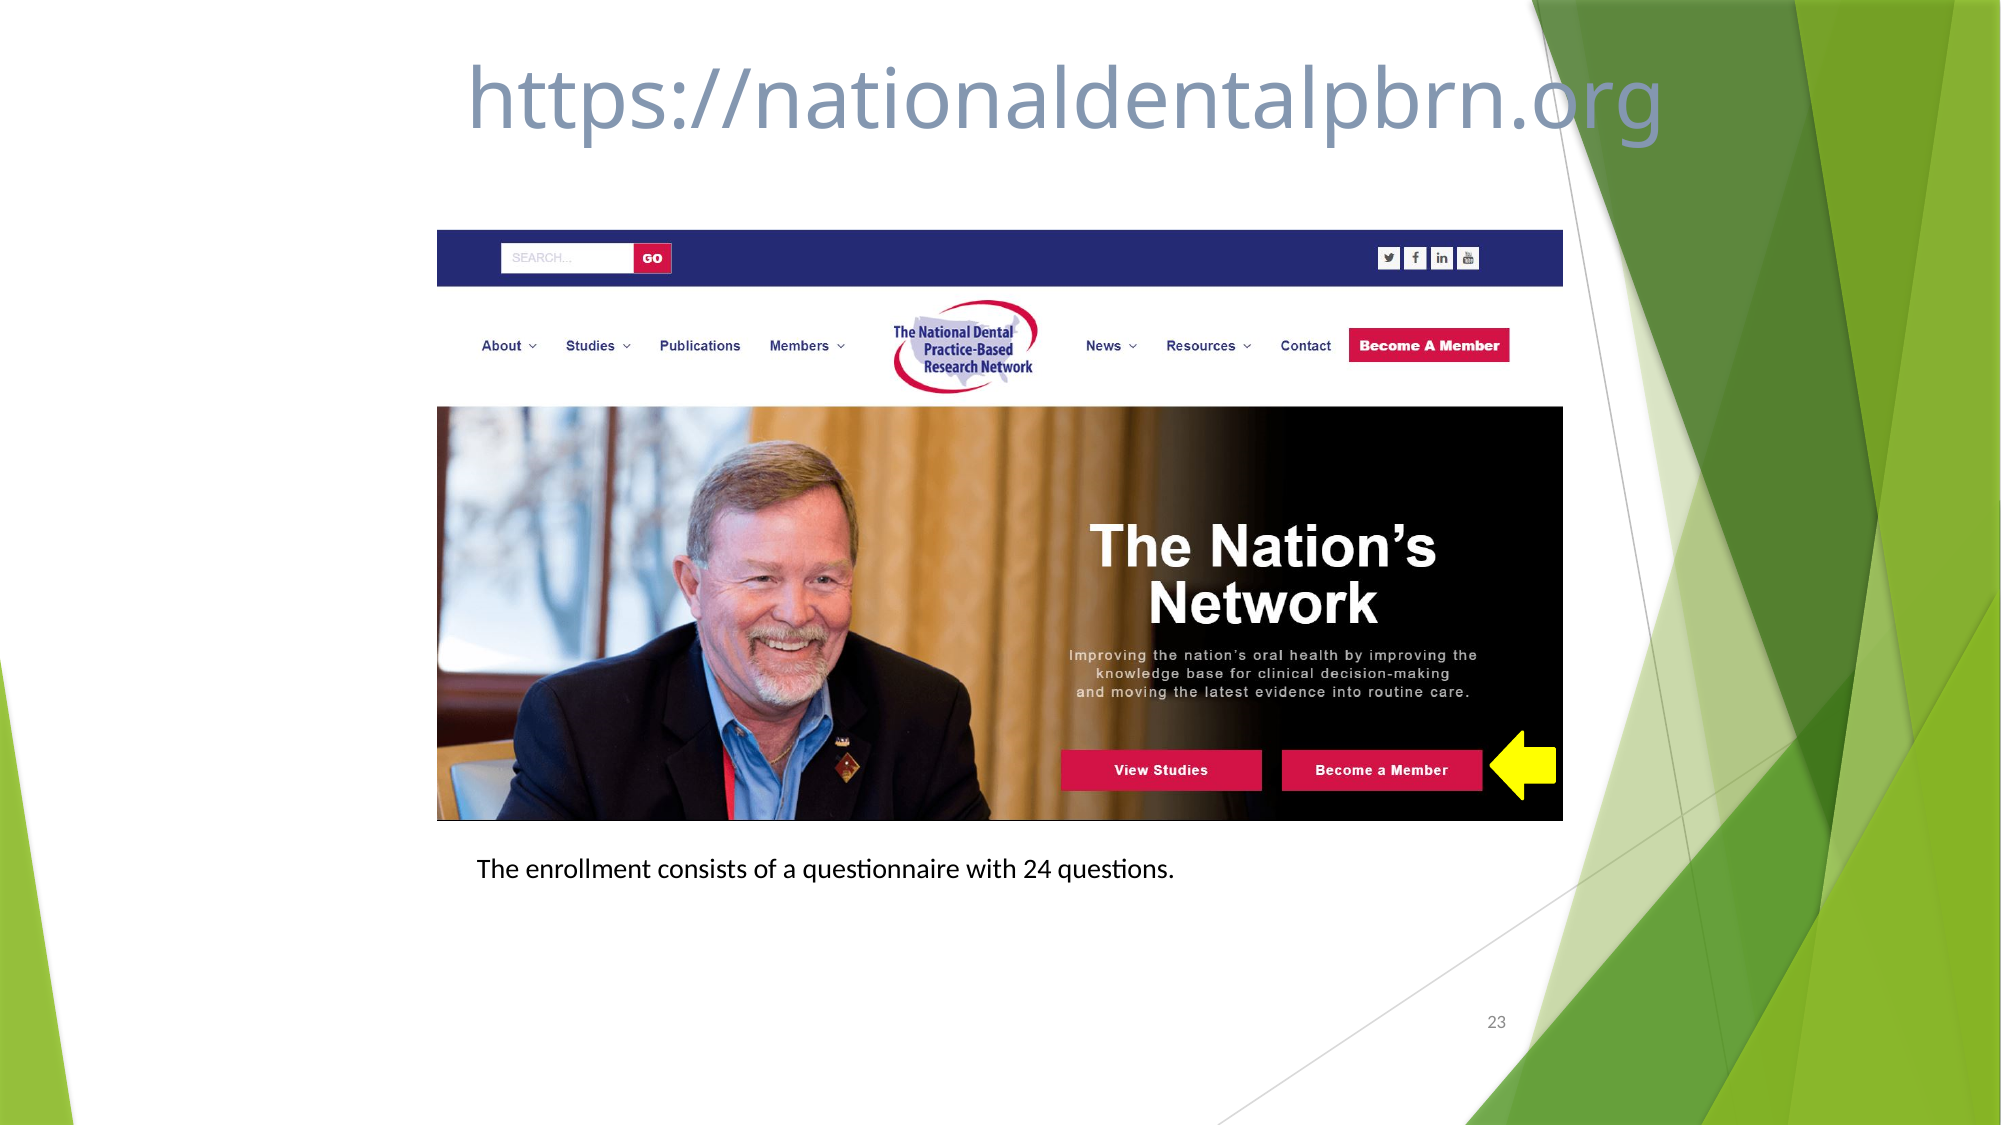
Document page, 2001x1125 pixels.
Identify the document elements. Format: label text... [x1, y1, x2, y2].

picture [436, 229, 1563, 821]
text_box The enrollment consists of a questionnaire with 24 questions. [462, 842, 1538, 892]
slide_number 23 [1409, 991, 1522, 1051]
text_box https://nationaldentalpbrn.org [316, 37, 1817, 153]
